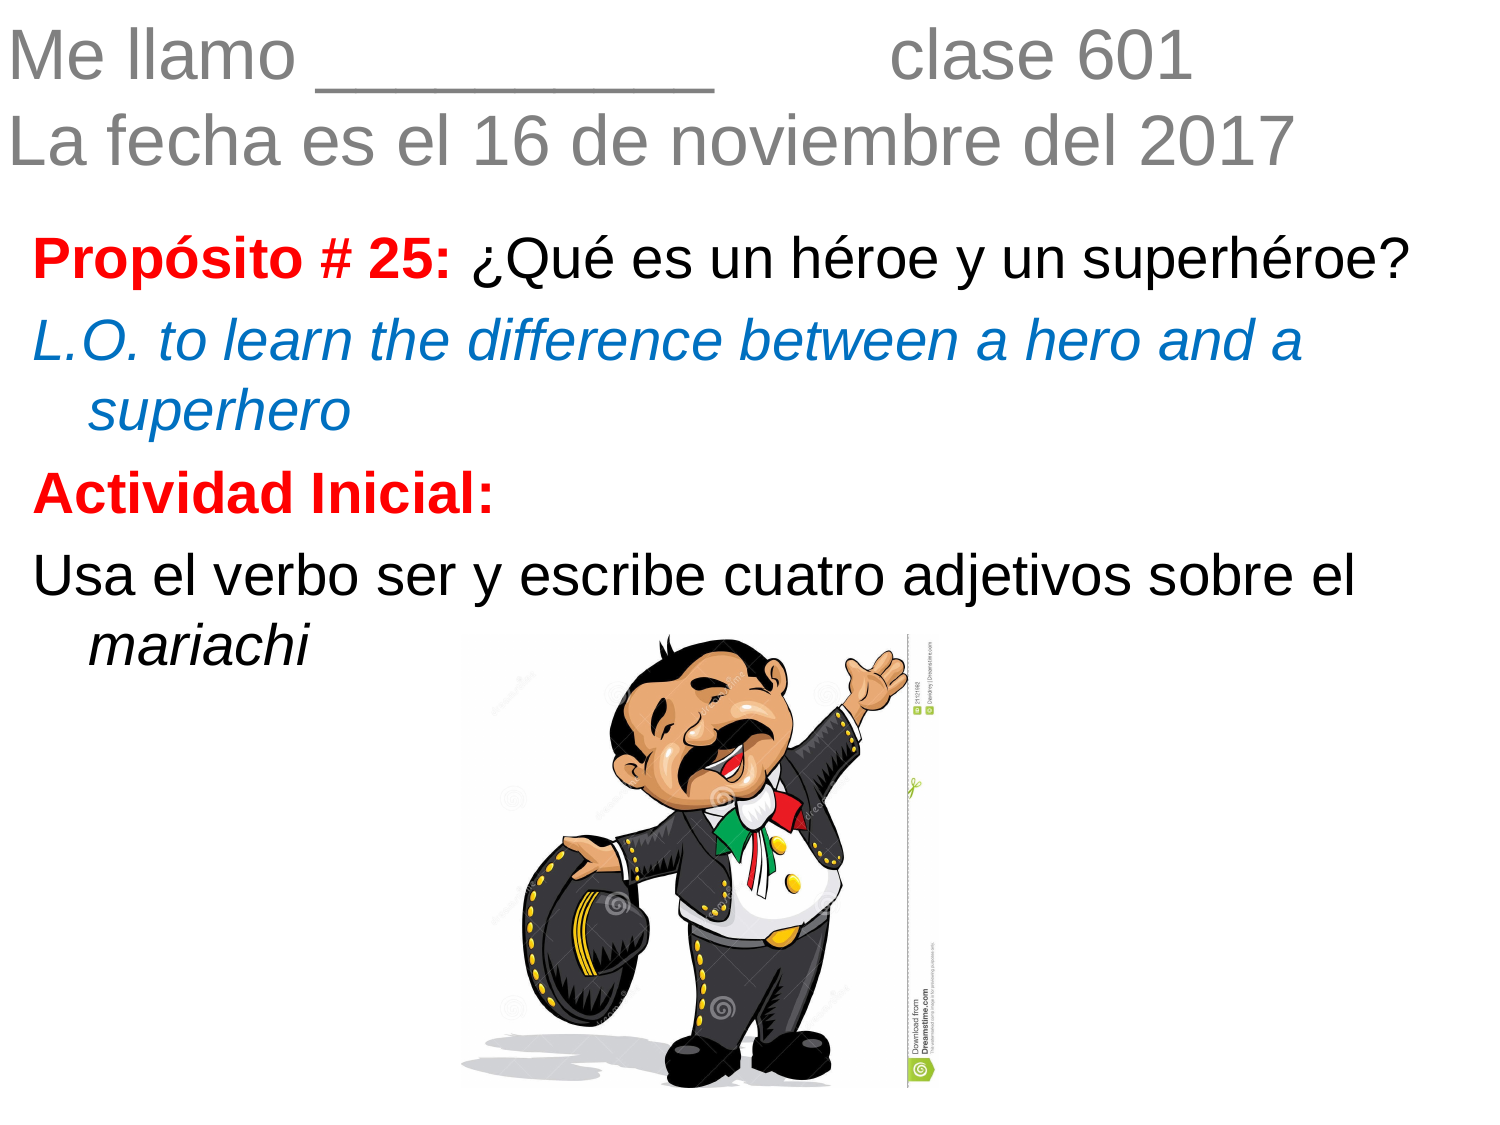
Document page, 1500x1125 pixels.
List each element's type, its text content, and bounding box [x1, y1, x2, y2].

picture [460, 633, 939, 1088]
title Me llamo __________ clase 601 La fecha es el 16 de noviembre del 2017 [0, 0, 1500, 188]
text_box Propósito # 25: ¿Qué es un héroe y un superhéroe? L.O. to learn the difference between a hero and a superhero Actividad Inicial: Usa el verbo ser y escribe cuatro adjetivos sobre el mariachi [24, 212, 1463, 685]
